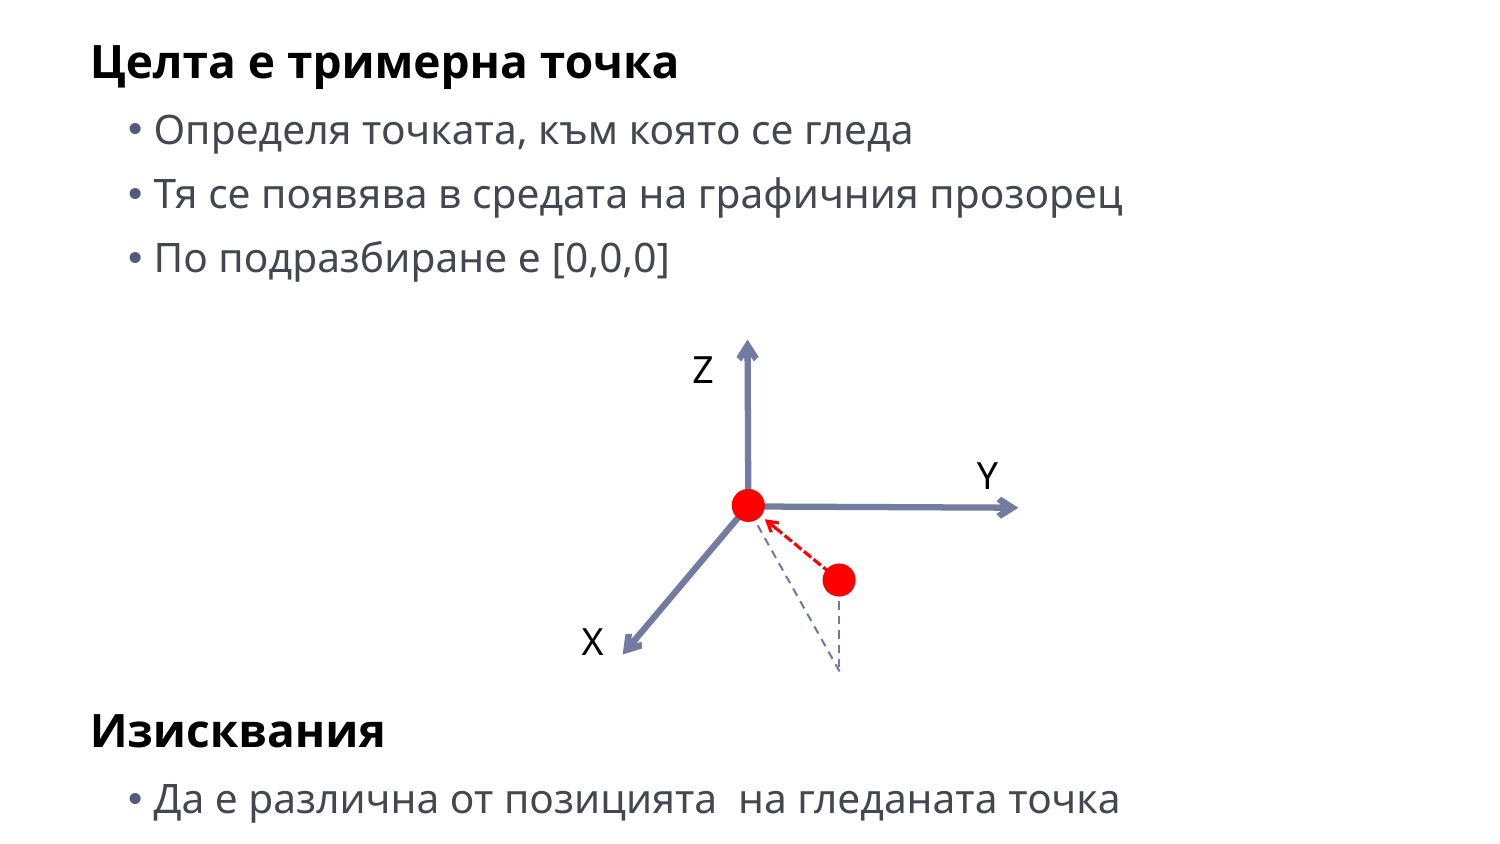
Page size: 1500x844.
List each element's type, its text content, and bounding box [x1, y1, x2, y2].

text_box Y [956, 443, 1019, 506]
text_box [731, 490, 741, 505]
list Целта е тримерна точка Определя точката, към която се гледа Тя се появява в средата на графичния прозорец По подразбиране е [0,0,0] Изисквания Да е различна от позицията на гледаната точка [75, 21, 1475, 835]
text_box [748, 508, 840, 671]
text_box [755, 490, 765, 506]
text_box X [561, 609, 624, 672]
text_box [764, 518, 840, 581]
text_box [846, 565, 856, 595]
text_box Z [672, 337, 735, 400]
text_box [622, 505, 749, 655]
